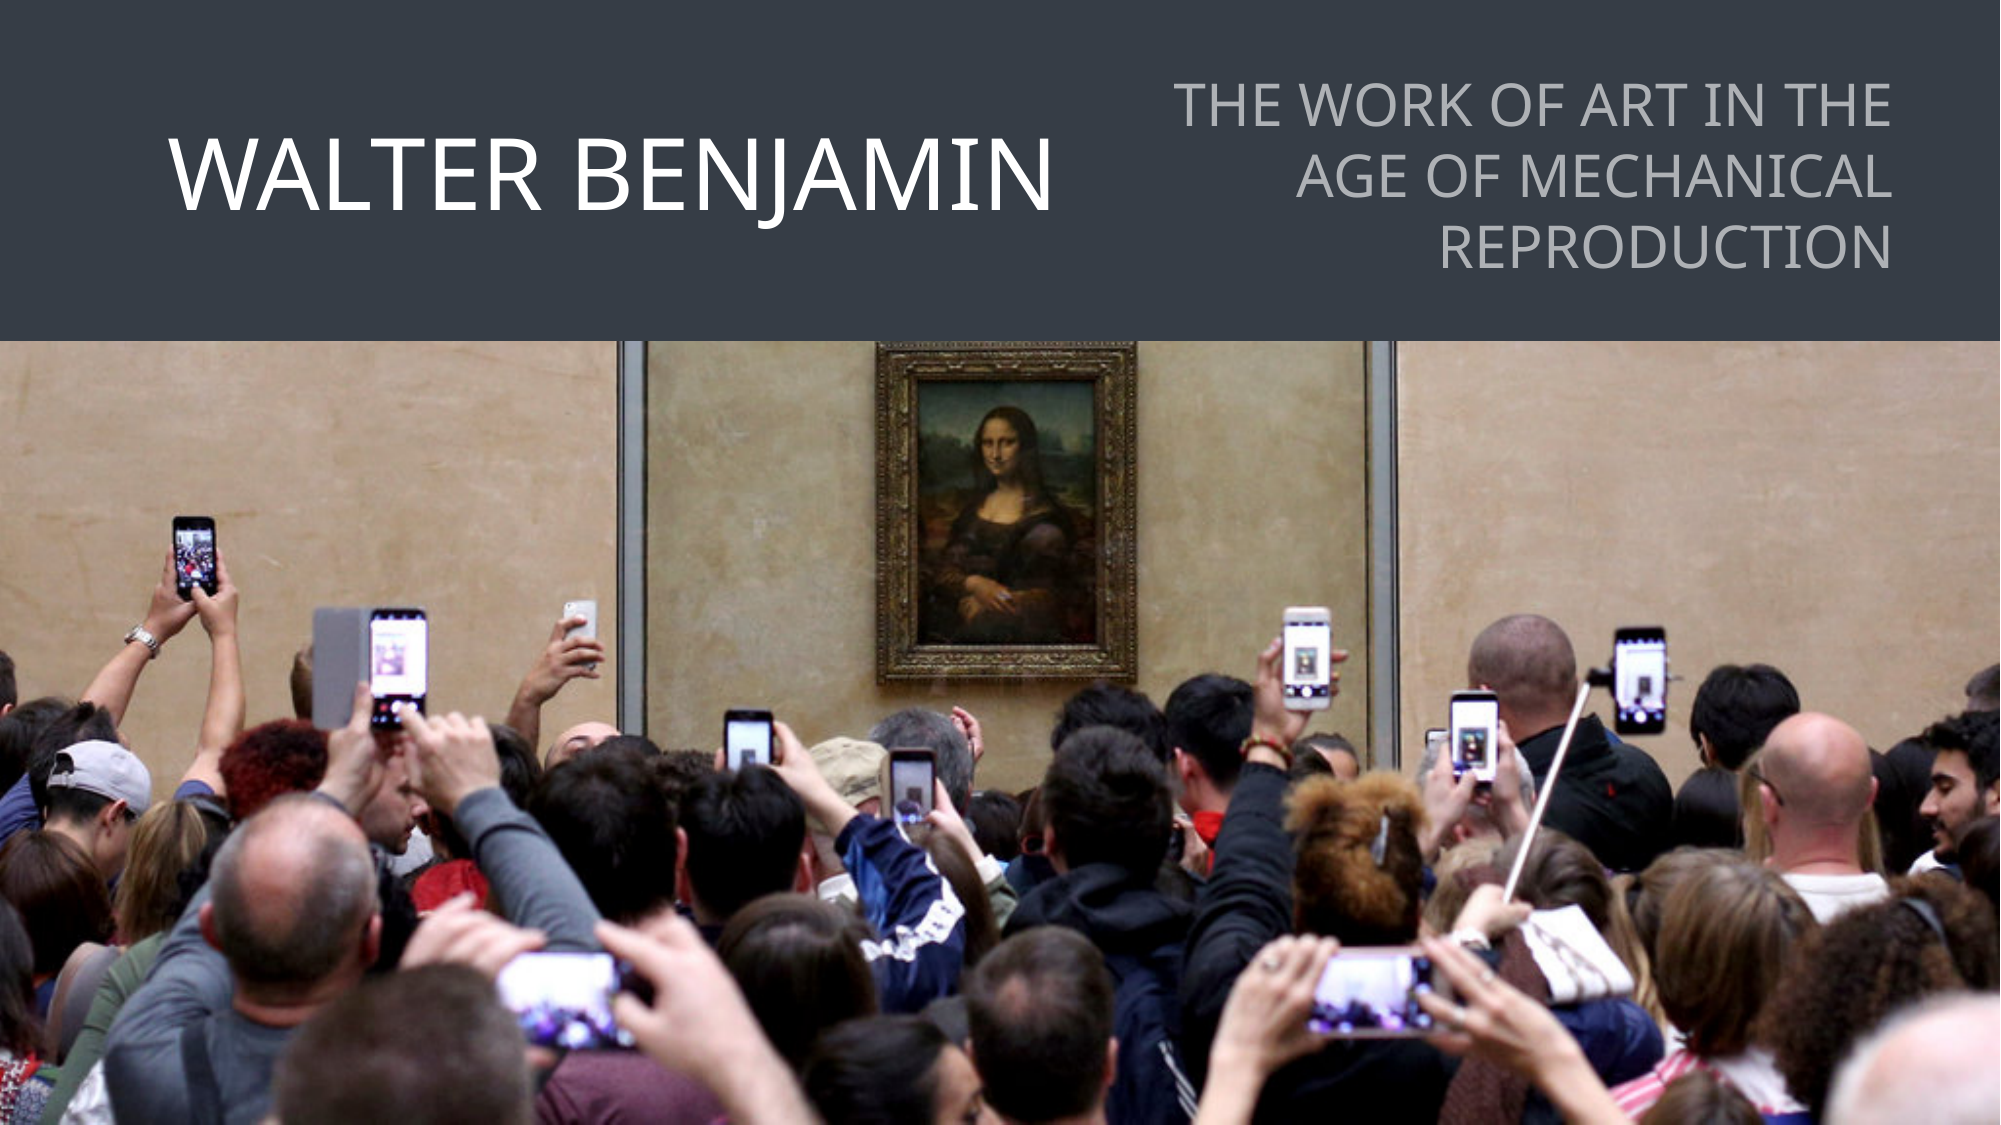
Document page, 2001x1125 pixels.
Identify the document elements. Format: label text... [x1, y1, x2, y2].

picture [0, 341, 2000, 1125]
subtitle The Work of Art in the Age of Mechanical Reproduction [1108, 35, 1910, 312]
title Walter Benjamin [90, 90, 1108, 252]
